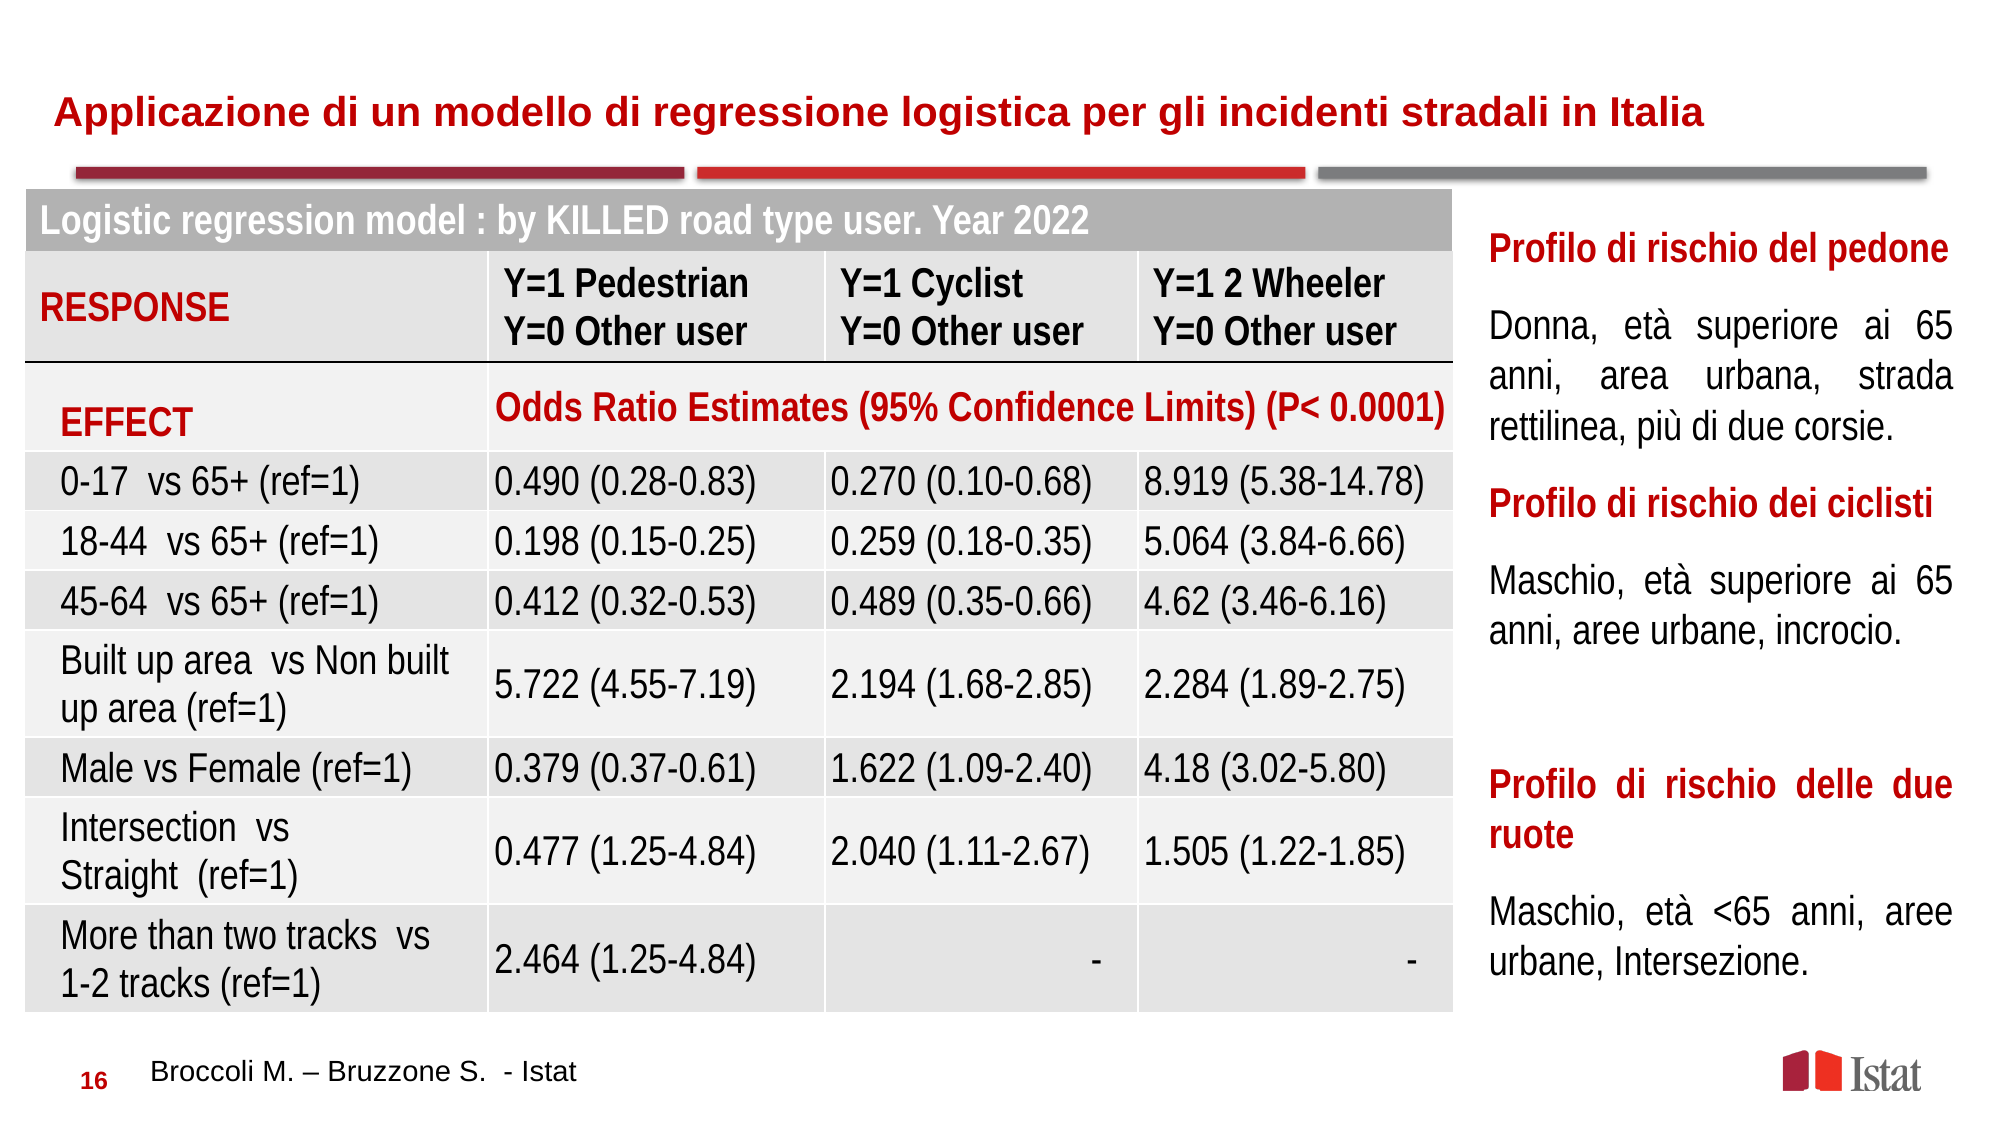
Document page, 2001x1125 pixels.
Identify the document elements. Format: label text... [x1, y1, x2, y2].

table_cell 4.62 (3.46-6.16) [1139, 571, 1453, 629]
table_cell 2.284 (1.89-2.75) [1139, 631, 1453, 736]
table_cell 2.040 (1.11-2.67) [826, 798, 1137, 903]
table_cell Y=1 Cyclist Y=0 Other user [826, 251, 1137, 361]
table_cell 0.259 (0.18-0.35) [826, 511, 1137, 569]
table_cell 5.722 (4.55-7.19) [489, 631, 824, 736]
table_cell 8.919 (5.38-14.78) [1139, 452, 1453, 510]
table_cell 0.477 (1.25-4.84) [489, 798, 824, 903]
table_cell 18-44 vs 65+ (ref=1) [25, 511, 487, 569]
table_cell RESPONSE [25, 251, 487, 361]
table_cell 0.412 (0.32-0.53) [489, 571, 824, 629]
table_cell Built up area vs Non built up area (ref=1) [25, 631, 487, 736]
table_cell - [1139, 905, 1453, 1012]
table_cell 0.270 (0.10-0.68) [826, 452, 1137, 510]
table_cell 0.198 (0.15-0.25) [489, 511, 824, 569]
table_cell - [826, 905, 1137, 1012]
table_cell 0-17 vs 65+ (ref=1) [25, 452, 487, 510]
table_cell 4.18 (3.02-5.80) [1139, 738, 1453, 796]
table_cell 0.379 (0.37-0.61) [489, 738, 824, 796]
table_cell Y=1 2 Wheeler Y=0 Other user [1139, 251, 1453, 361]
text_box Profilo di rischio del pedone Donna, età superiore ai 65 anni, area urbana, strada rettilinea, più di due corsie. Profilo di rischio dei ciclisti Maschio, età superiore ai 65 anni, aree urbane, incrocio. Profilo di rischio delle due ruote Maschio, età <65 anni, aree urbane, Intersezione. [1453, 215, 1989, 1014]
table_cell 0.490 (0.28-0.83) [489, 452, 824, 510]
table_cell More than two tracks vs 1-2 tracks (ref=1) [25, 905, 487, 1012]
table_cell 2.194 (1.68-2.85) [826, 631, 1137, 736]
table_cell 5.064 (3.84-6.66) [1139, 511, 1453, 569]
slide_number 16 [53, 1049, 136, 1110]
title Applicazione di un modello di regressione logistica per gli incidenti stradali in Italia [53, 78, 1865, 135]
table_cell 2.464 (1.25-4.84) [489, 905, 824, 1012]
table_cell 0.489 (0.35-0.66) [826, 571, 1137, 629]
table_cell Male vs Female (ref=1) [25, 738, 487, 796]
table_cell 1.622 (1.09-2.40) [826, 738, 1137, 796]
table_cell Intersection vs Straight (ref=1) [25, 798, 487, 903]
table_cell 45-64 vs 65+ (ref=1) [25, 571, 487, 629]
table_cell Y=1 Pedestrian Y=0 Other user [489, 251, 824, 361]
table_cell 1.505 (1.22-1.85) [1139, 798, 1453, 903]
table_cell Odds Ratio Estimates (95% Confidence Limits) (P< 0.0001) [489, 363, 1453, 450]
table_header Logistic regression model : by KILLED road type user. Year 2022 [26, 189, 1452, 251]
table_cell EFFECT [25, 363, 487, 450]
